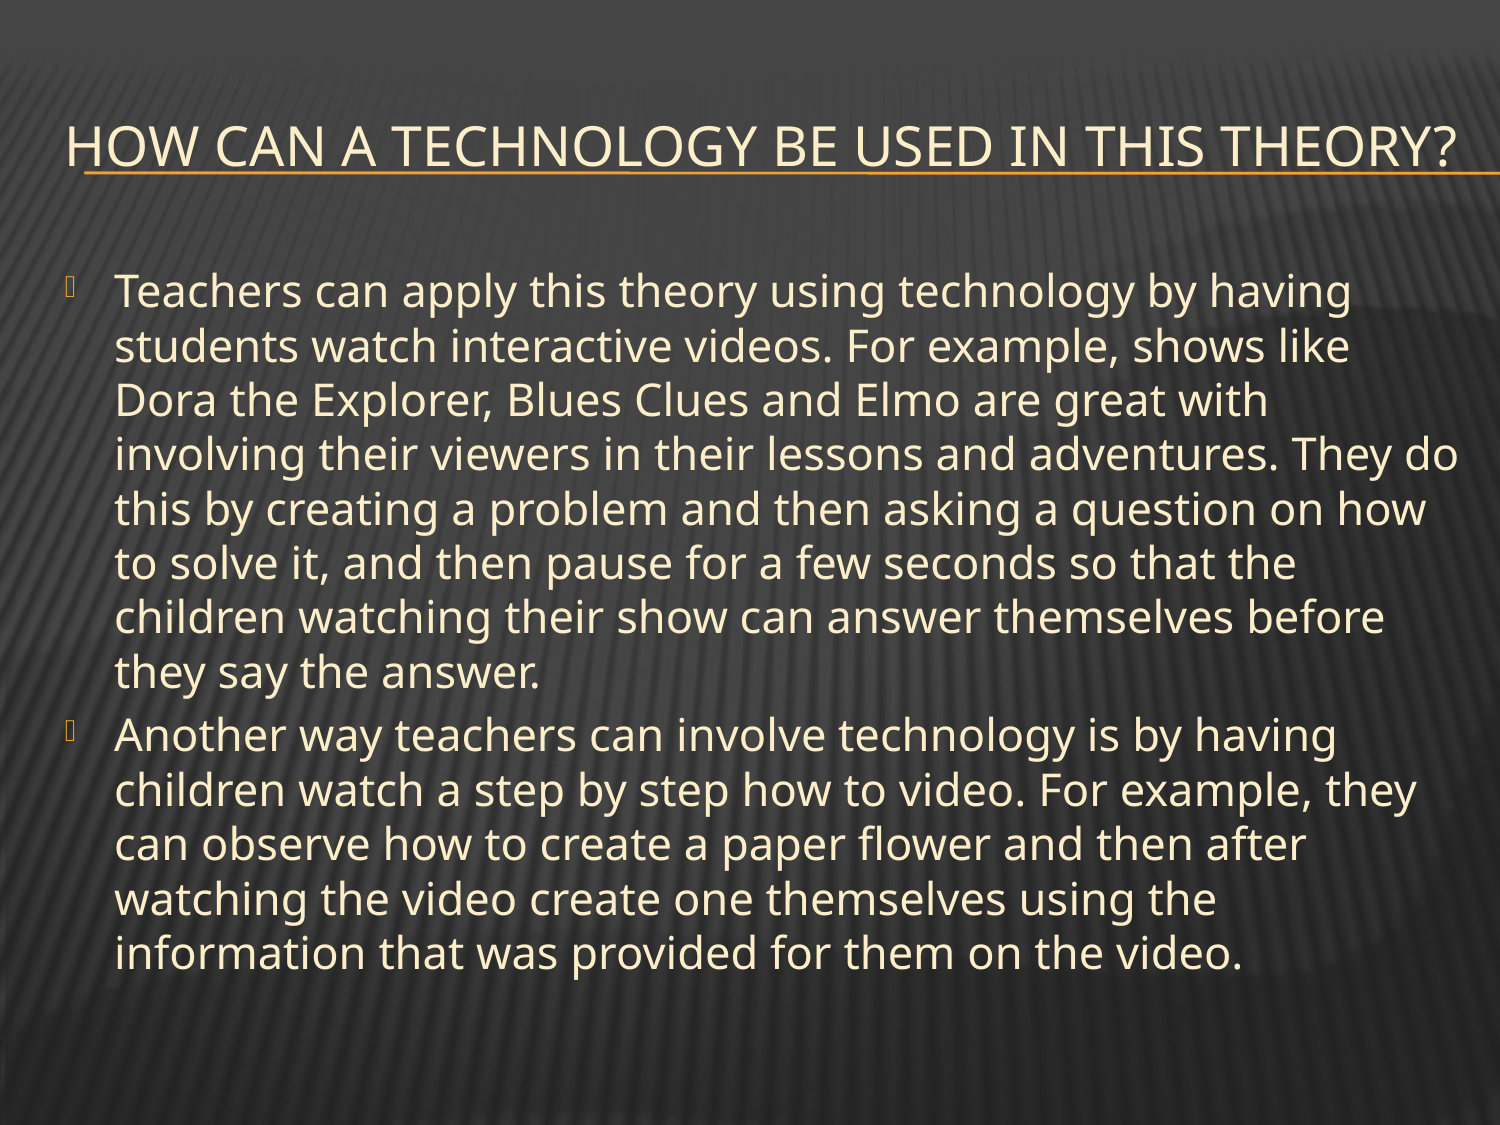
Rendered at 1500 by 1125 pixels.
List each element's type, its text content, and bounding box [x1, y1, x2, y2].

title How Can A Technology Be Used In This Theory? [50, 75, 1475, 213]
list Teachers can apply this theory using technology by having students watch interactive videos. For example, shows like Dora the Explorer, Blues Clues and Elmo are great with involving their viewers in their lessons and adventures. They do this by creating a problem and then asking a question on how to solve it, and then pause for a few seconds so that the children watching their show can answer themselves before they say the answer. Another way teachers can involve technology is by having children watch a step by step how to video. For example, they can observe how to create a paper flower and then after watching the video create one themselves using the information that was provided for them on the video. [50, 254, 1475, 998]
